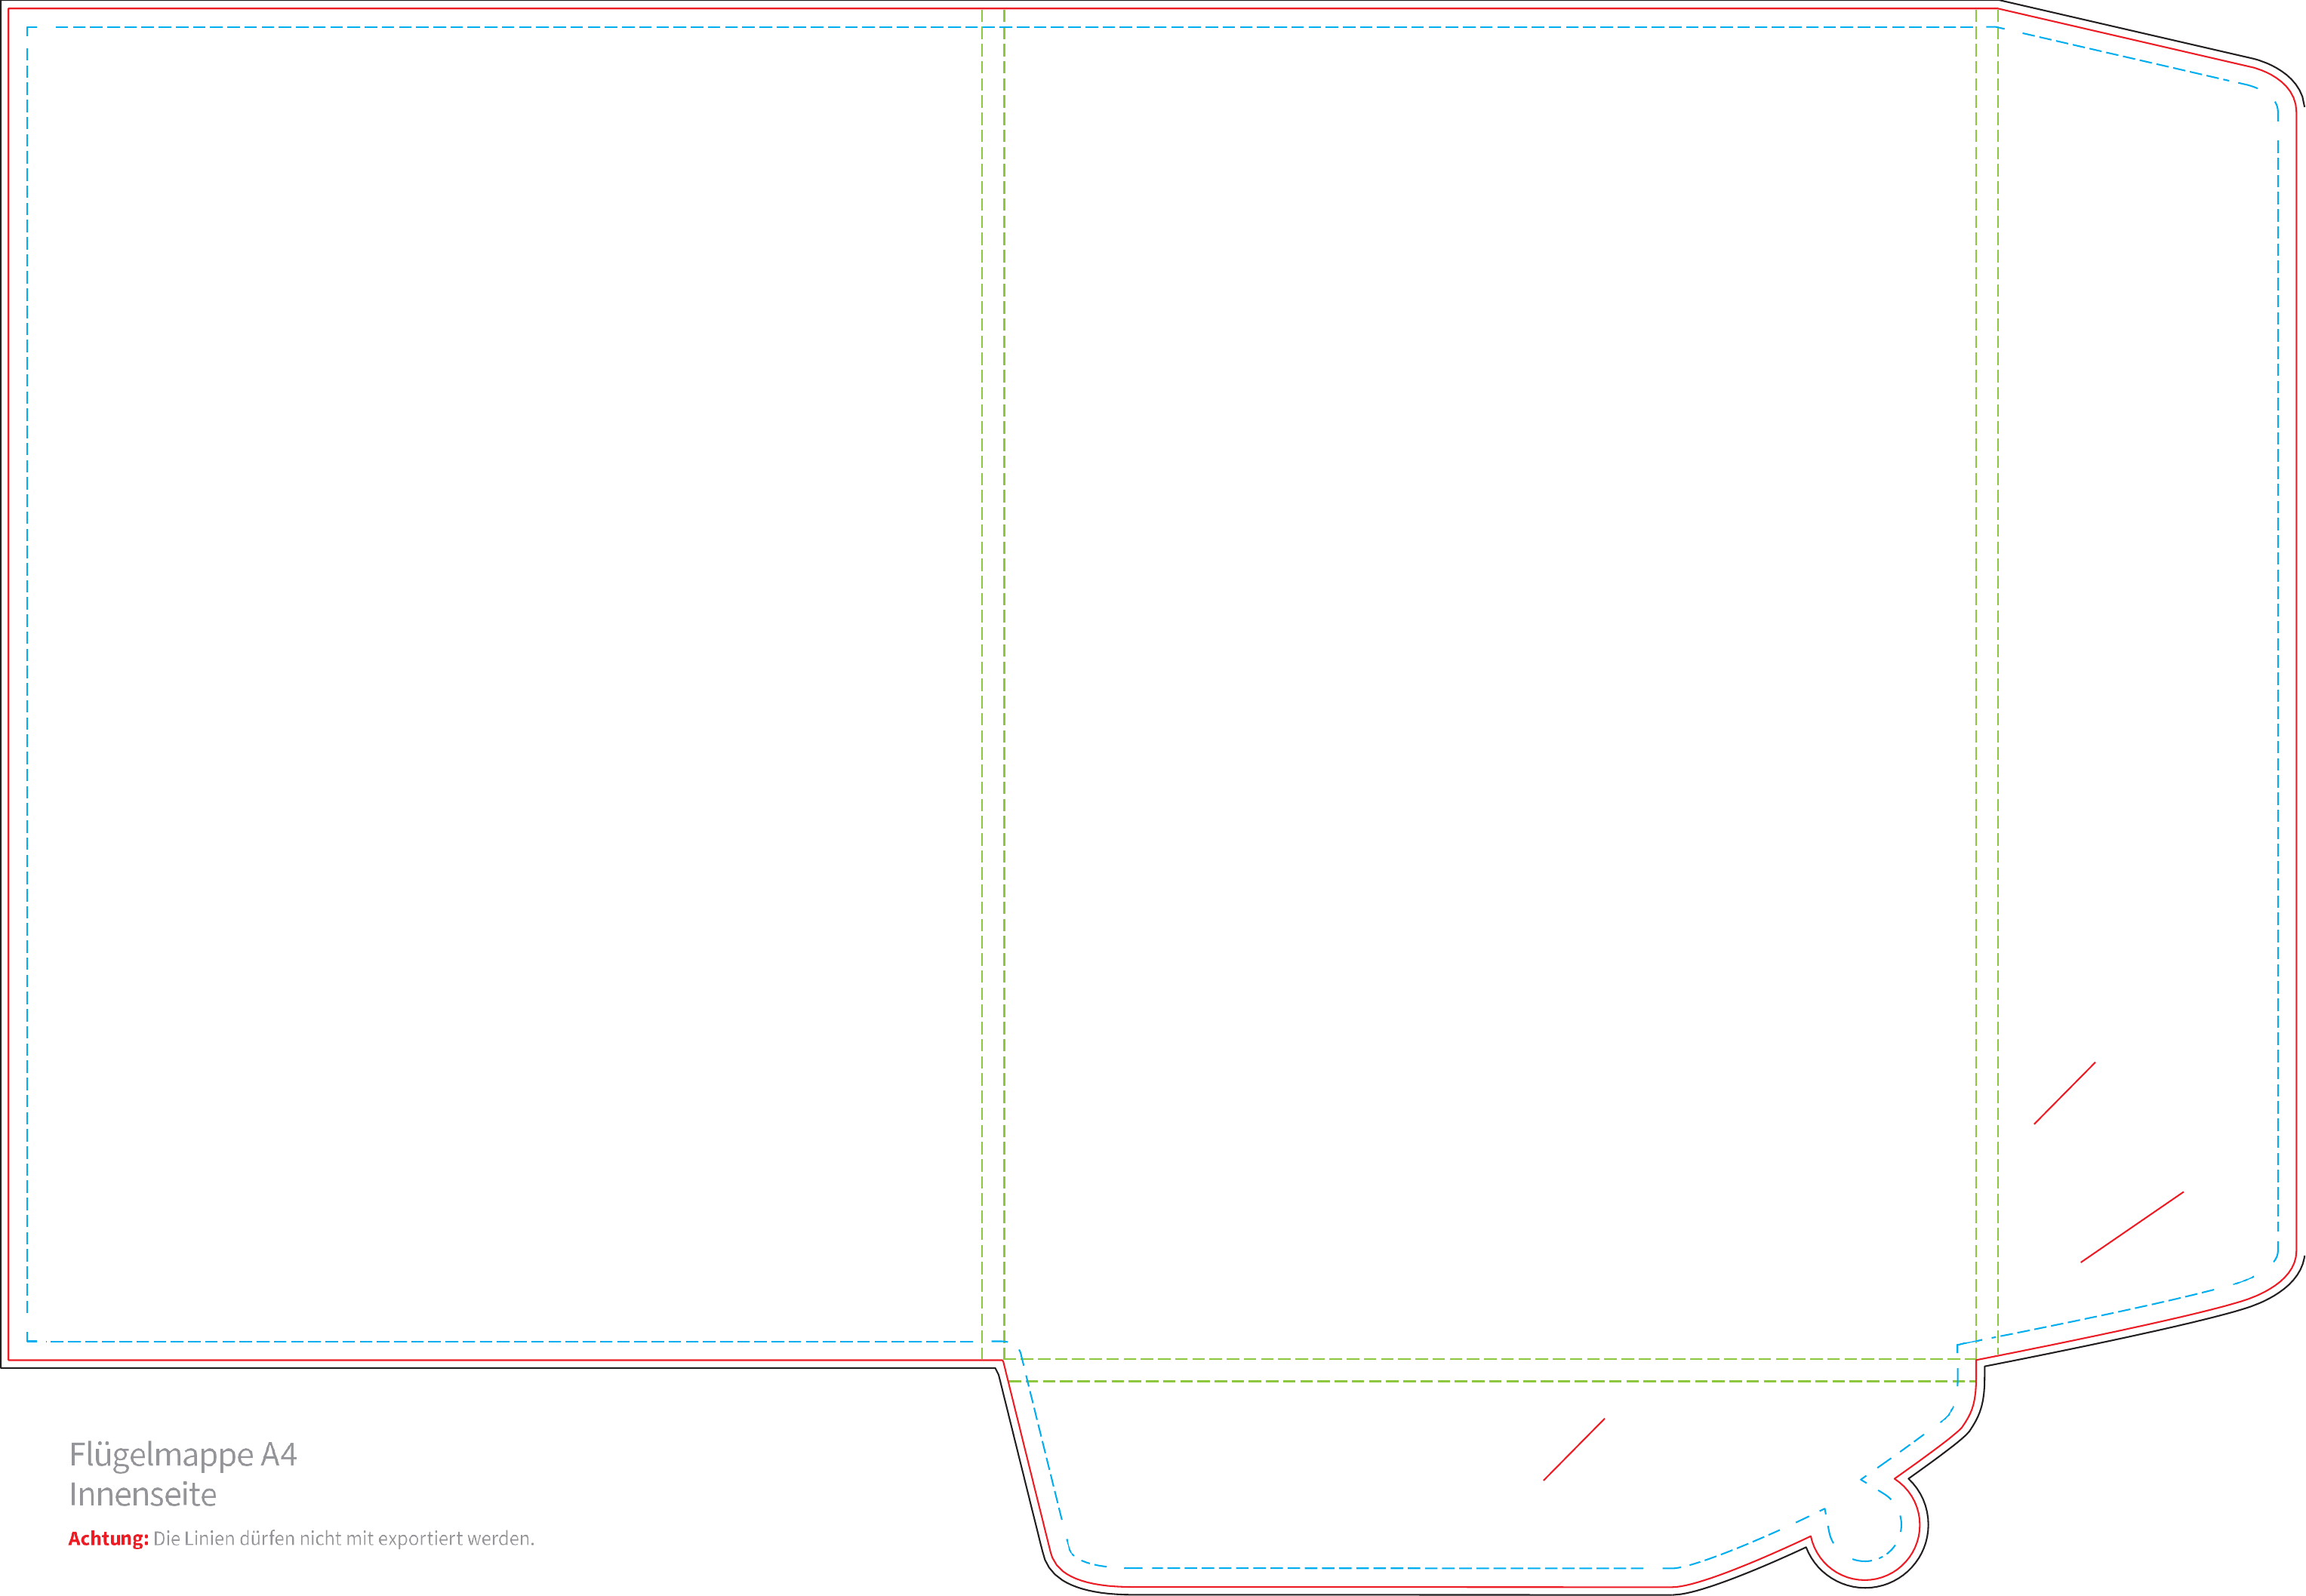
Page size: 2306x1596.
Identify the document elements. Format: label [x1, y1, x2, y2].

text_box [0, 0, 2306, 1596]
